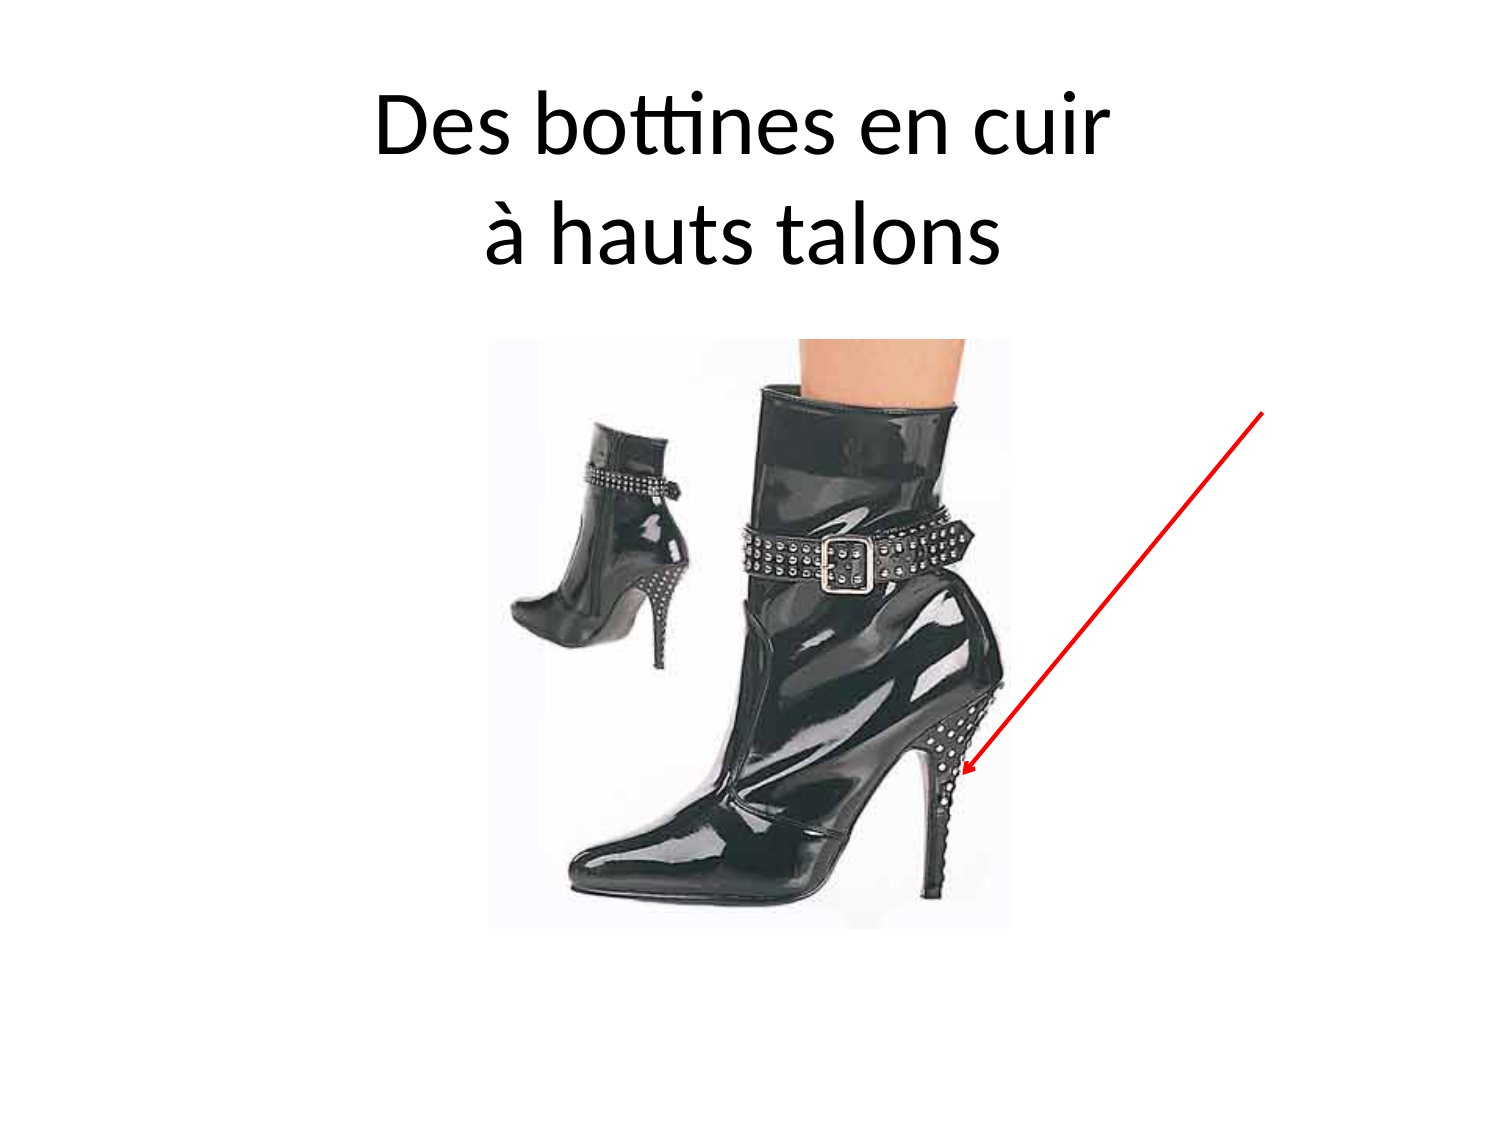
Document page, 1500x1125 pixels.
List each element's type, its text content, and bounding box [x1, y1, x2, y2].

title Des bottines en cuir à hauts talons [62, 45, 1425, 300]
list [488, 338, 1012, 929]
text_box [962, 412, 1263, 776]
